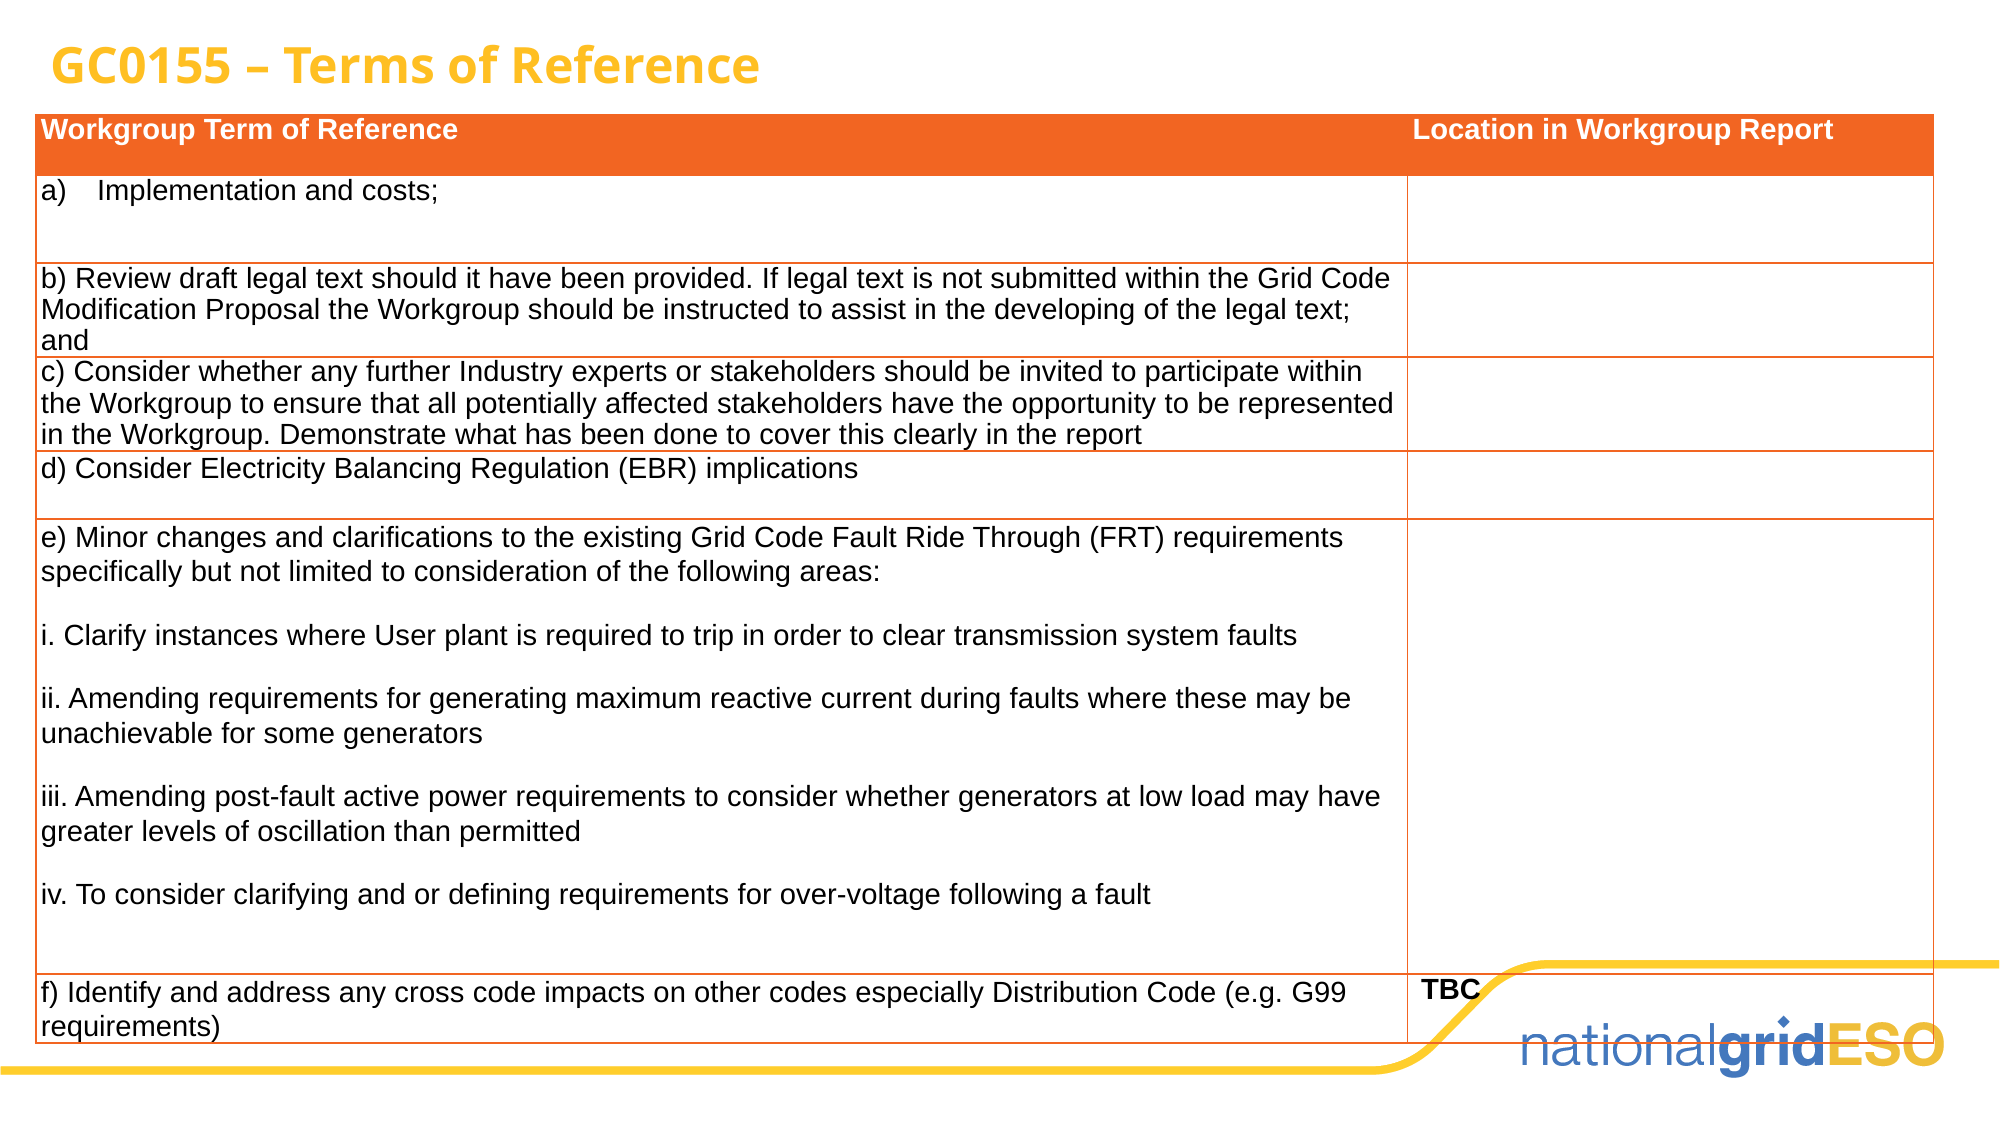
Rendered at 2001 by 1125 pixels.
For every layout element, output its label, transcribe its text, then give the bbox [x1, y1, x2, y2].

table_cell f) Identify and address any cross code impacts on other codes especially Distribution Code (e.g. G99 requirements) [37, 975, 1407, 1042]
table_cell d) Consider Electricity Balancing Regulation (EBR) implications [37, 452, 81, 518]
table_cell TBC [1408, 975, 1933, 1042]
table_header Workgroup Term of Reference [37, 116, 1407, 175]
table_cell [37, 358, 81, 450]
table_cell [1408, 176, 1933, 262]
table_header Location in Workgroup Report [1408, 116, 1933, 175]
table_cell e) Minor changes and clarifications to the existing Grid Code Fault Ride Through (FRT) requirements specifically but not limited to consideration of the following areas: i. Clarify instances where User plant is required to trip in order to clear transmission system faults ii. Amending requirements for generating maximum reactive current during faults where these may be unachievable for some generators iii. Amending post-fault active power requirements to consider whether generators at low load may have greater levels of oscillation than permitted iv. To consider clarifying and or defining requirements for over-voltage following a fault [37, 520, 1407, 973]
picture [0, 954, 2000, 1125]
title GC0155 – Terms of Reference [35, 33, 1898, 96]
table_cell [1408, 264, 1933, 341]
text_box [81, 341, 1944, 839]
table_cell Implementation and costs; [37, 176, 1407, 262]
table_cell b) Review draft legal text should it have been provided. If legal text is not submitted within the Grid Code Modification Proposal the Workgroup should be instructed to assist in the developing of the legal text; and [37, 264, 1407, 356]
table_cell [1408, 839, 1933, 973]
